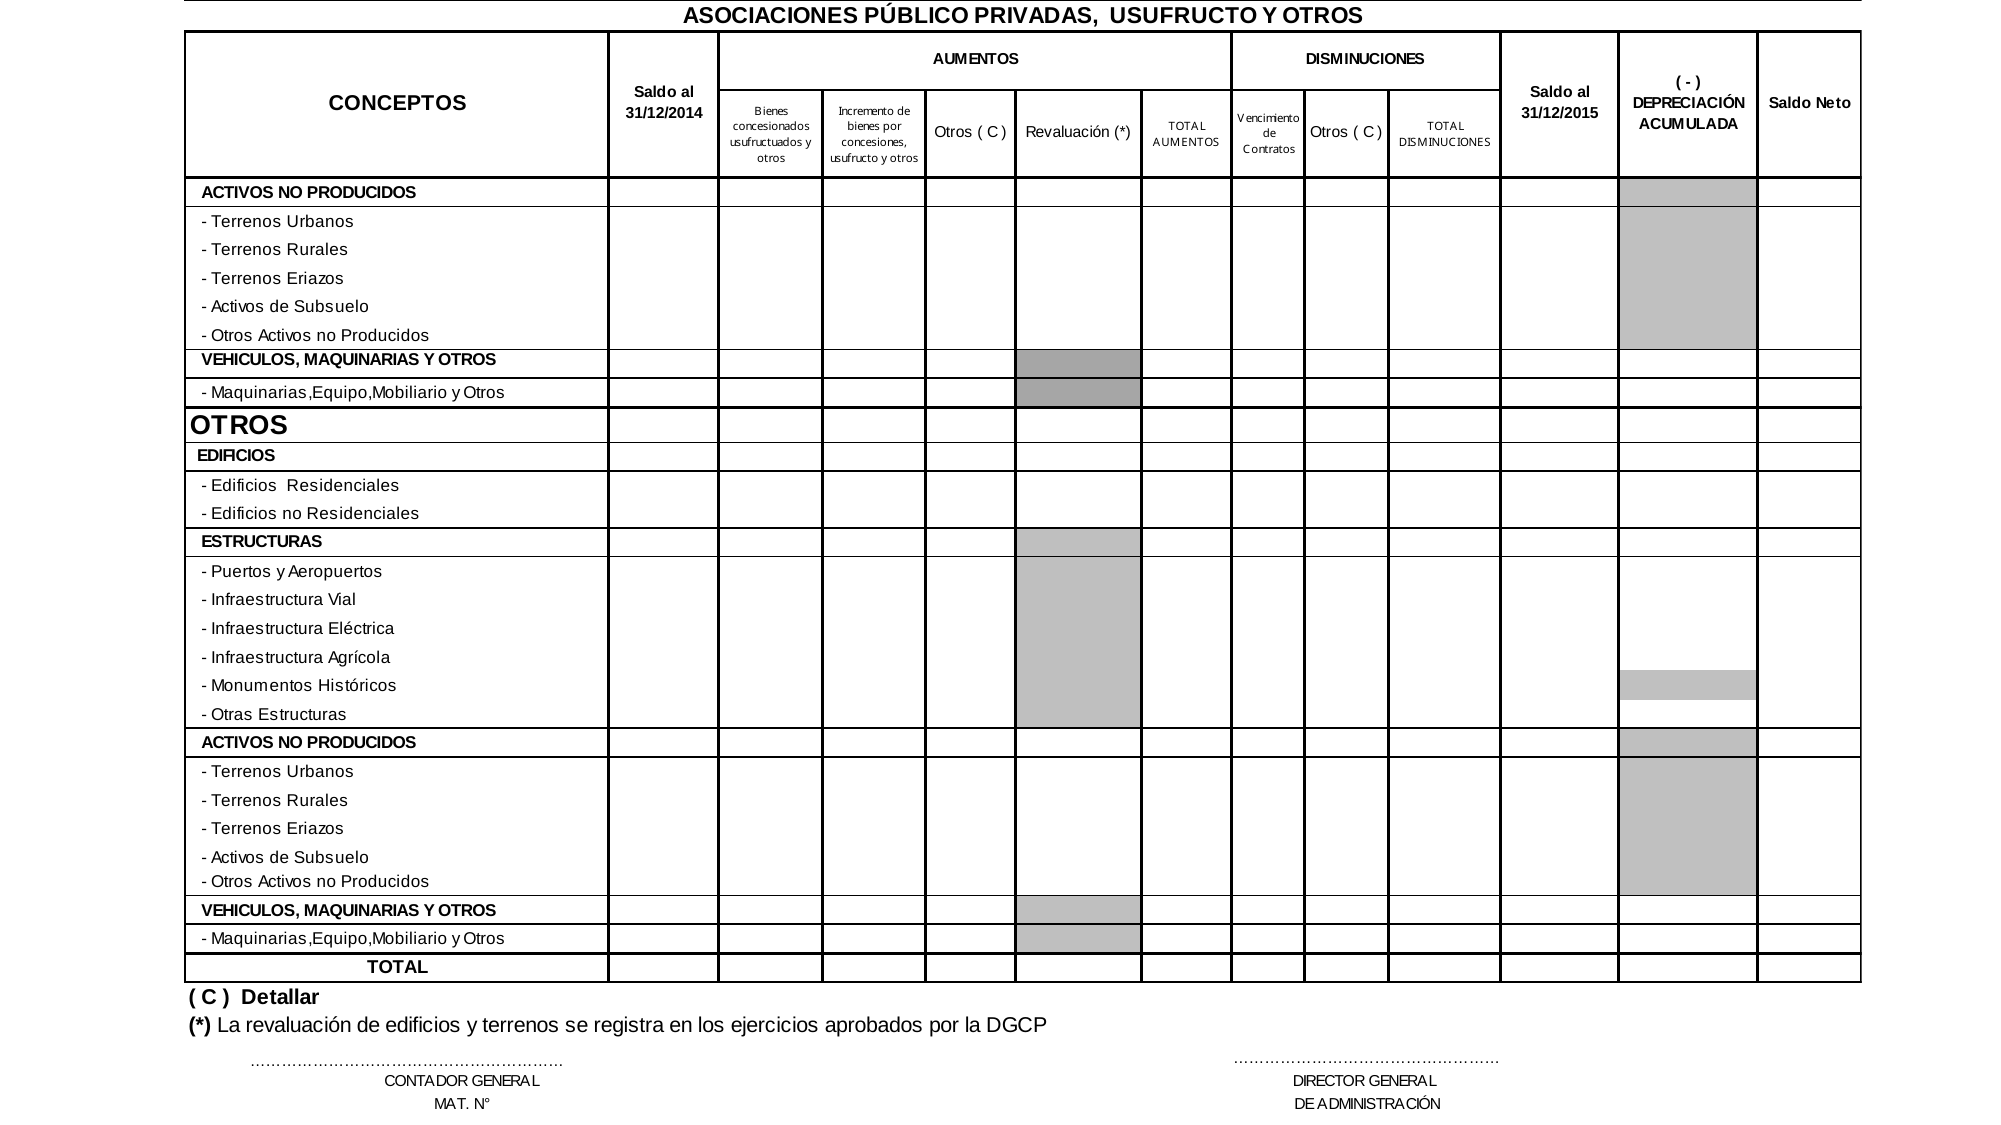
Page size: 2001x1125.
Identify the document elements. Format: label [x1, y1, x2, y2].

picture [184, 0, 1864, 1118]
